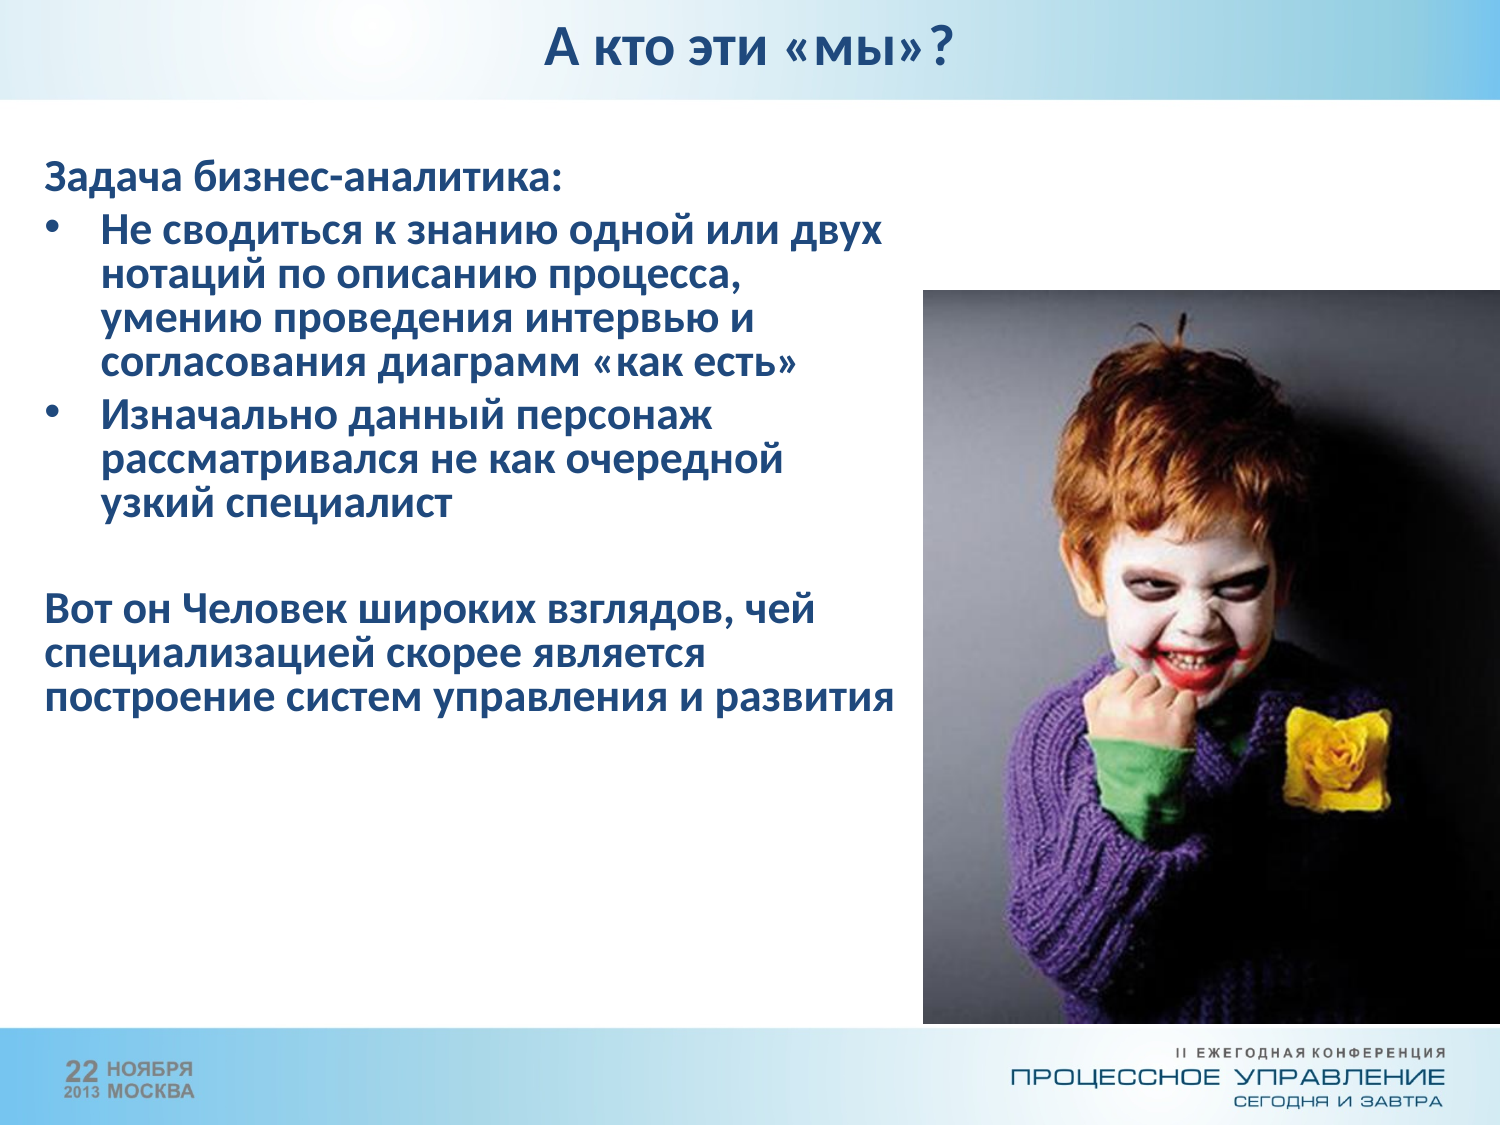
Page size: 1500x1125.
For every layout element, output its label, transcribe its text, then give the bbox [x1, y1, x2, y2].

picture [0, 0, 1500, 1125]
list Задача бизнес-аналитика: Не сводиться к знанию одной или двух нотаций по описанию процесса, умению проведения интервью и согласования диаграмм «как есть» Изначально данный персонаж рассматривался не как очередной узкий специалист Вот он Человек широких взглядов, чей специализацией скорее является построение систем управления и развития [29, 148, 925, 1000]
list А кто эти «мы»? [29, 0, 1471, 102]
